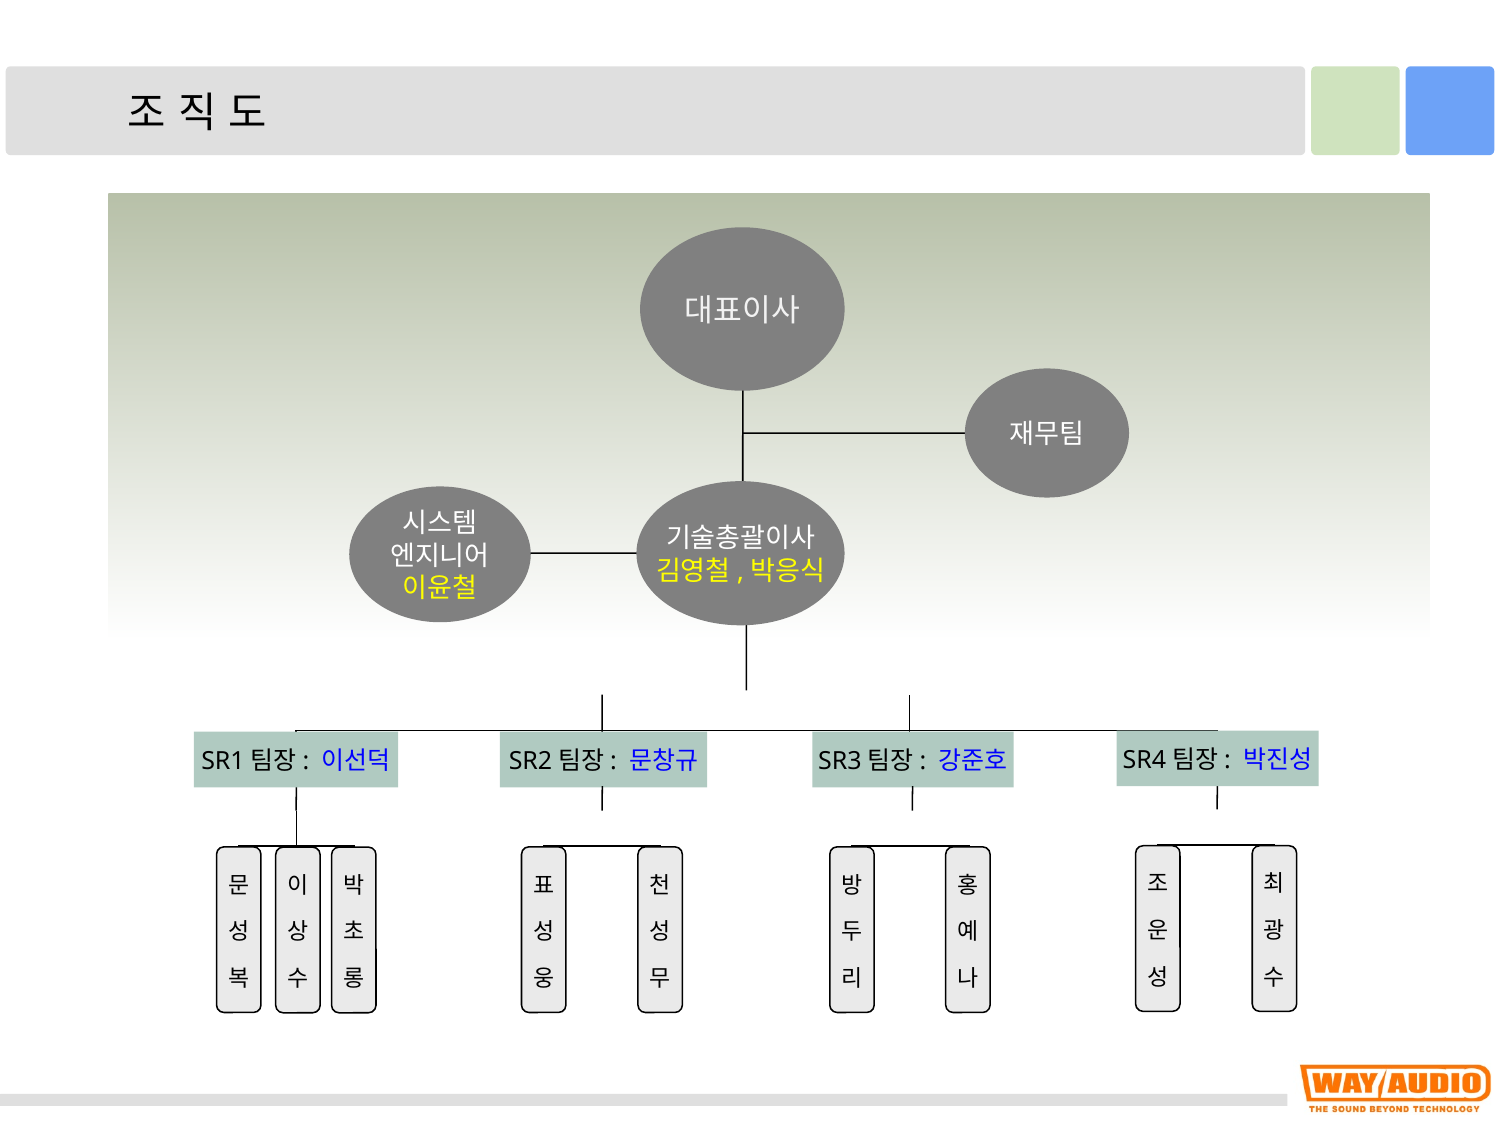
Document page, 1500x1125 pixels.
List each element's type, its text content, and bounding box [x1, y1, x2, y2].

text_box 조 직 도 [113, 78, 282, 143]
picture [1293, 1060, 1496, 1115]
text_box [108, 193, 1430, 1013]
